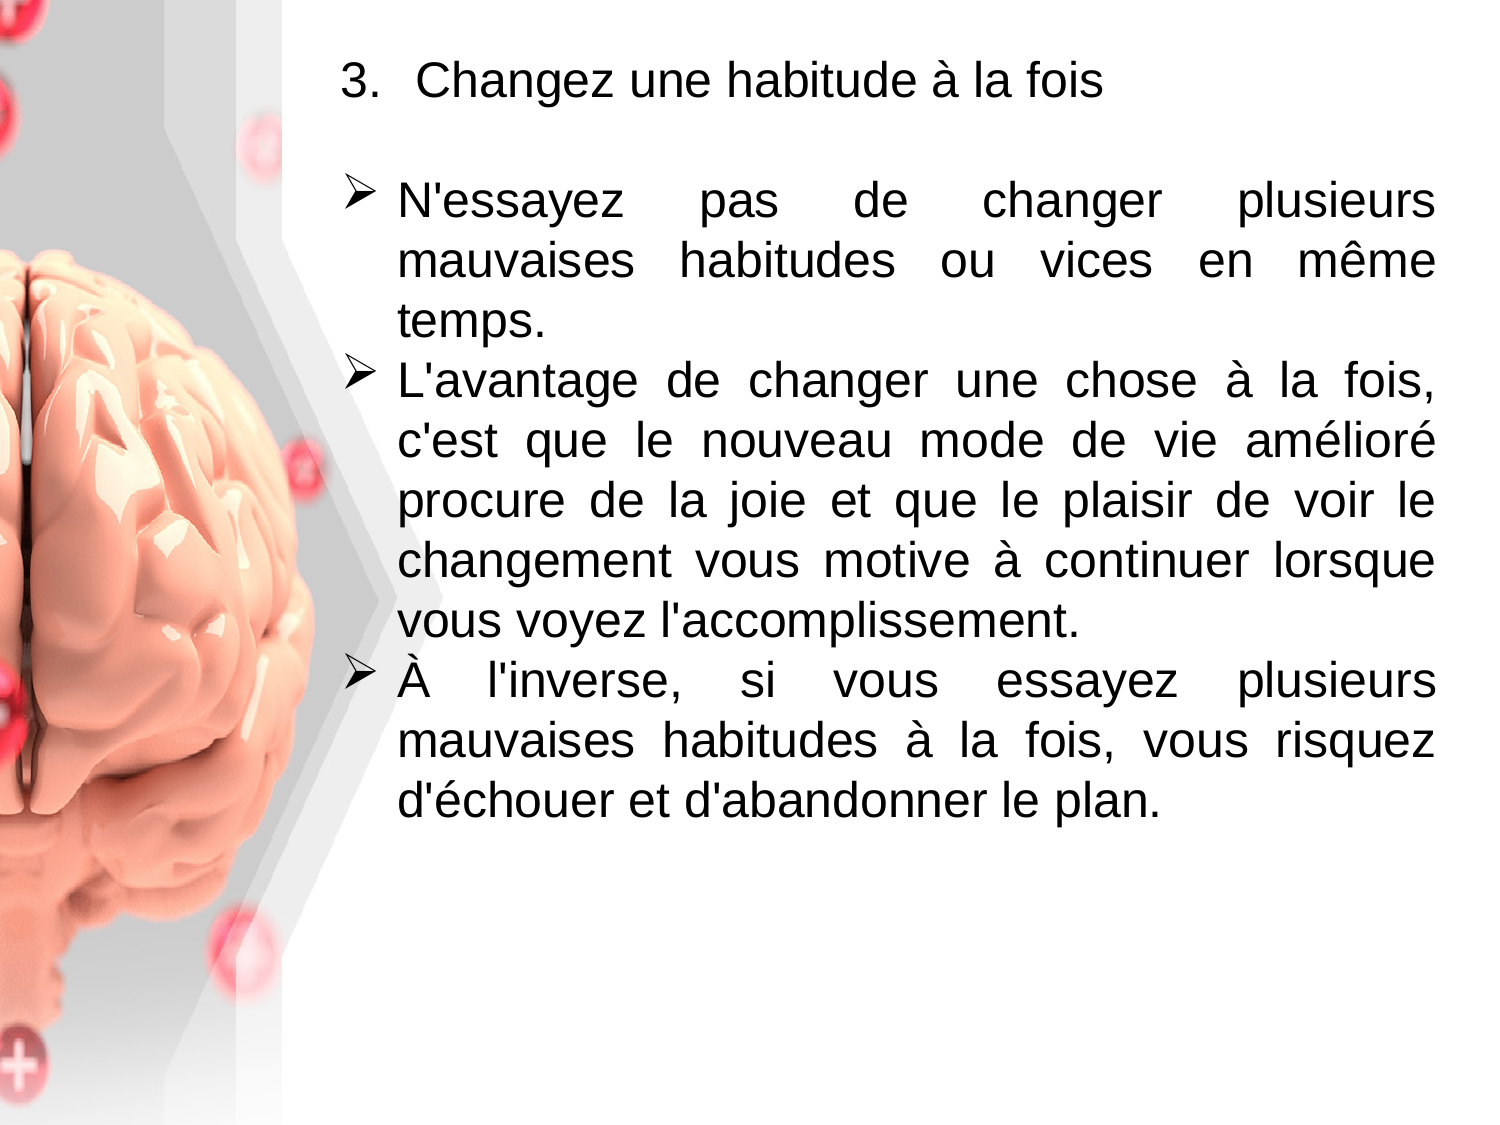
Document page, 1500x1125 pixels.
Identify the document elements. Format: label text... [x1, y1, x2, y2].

picture [0, 0, 1500, 1125]
text_box Changez une habitude à la fois N'essayez pas de changer plusieurs mauvaises habitudes ou vices en même temps. L'avantage de changer une chose à la fois, c'est que le nouveau mode de vie amélioré procure de la joie et que le plaisir de voir le changement vous motive à continuer lorsque vous voyez l'accomplissement. À l'inverse, si vous essayez plusieurs mauvaises habitudes à la fois, vous risquez d'échouer et d'abandonner le plan. [326, 40, 1452, 835]
